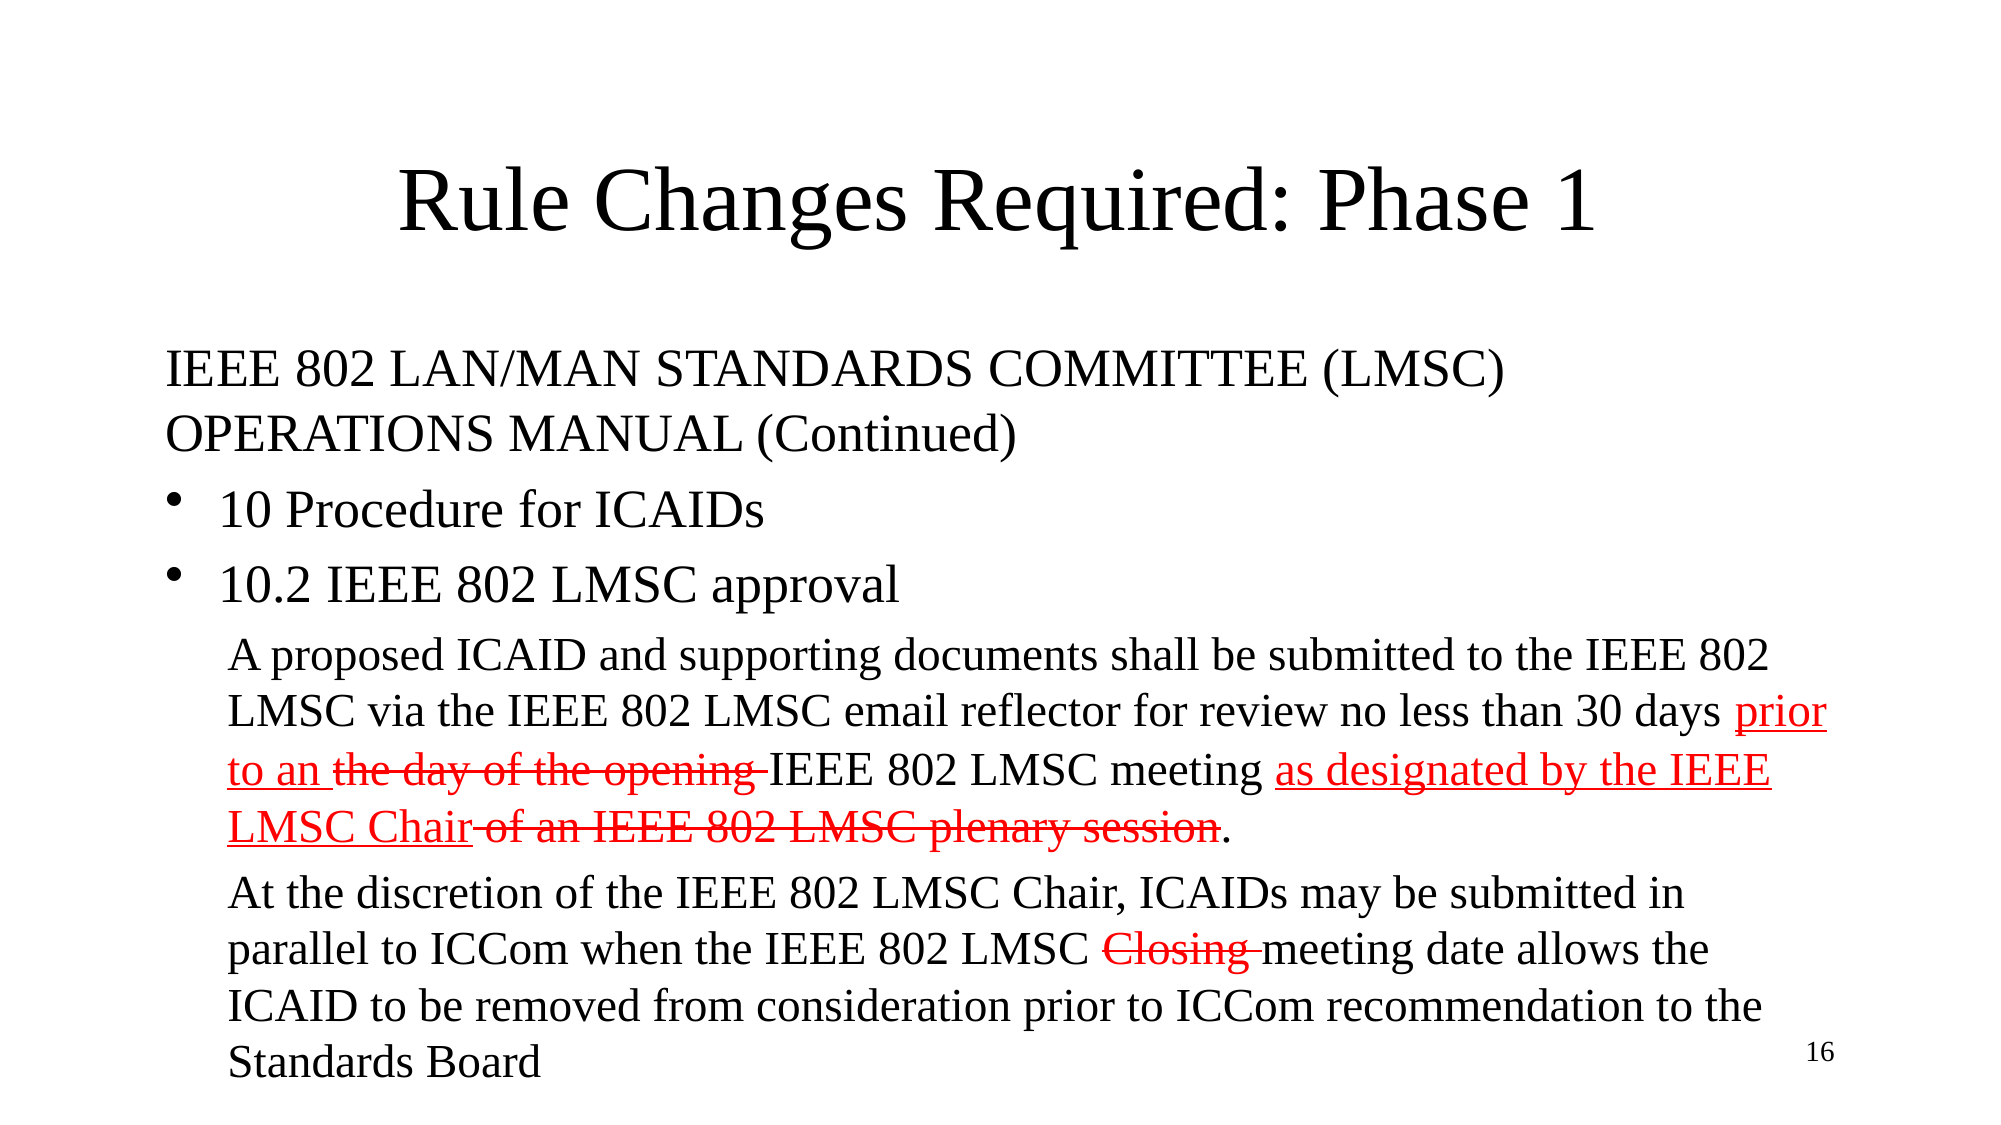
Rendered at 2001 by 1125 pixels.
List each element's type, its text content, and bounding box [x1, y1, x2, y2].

title Rule Changes Required: Phase 1 [149, 99, 1851, 288]
list IEEE 802 LAN/MAN STANDARDS COMMITTEE (LMSC) OPERATIONS MANUAL (Continued) 10 Procedure for ICAIDs 10.2 IEEE 802 LMSC approval A proposed ICAID and supporting documents shall be submitted to the IEEE 802 LMSC via the IEEE 802 LMSC email reflector for review no less than 30 days prior to an the day of the opening IEEE 802 LMSC meeting as designated by the IEEE LMSC Chair of an IEEE 802 LMSC plenary session. At the discretion of the IEEE 802 LMSC Chair, ICAIDs may be submitted in parallel to ICCom when the IEEE 802 LMSC Closing meeting date allows the ICAID to be removed from consideration prior to ICCom recommendation to the Standards Board [149, 324, 1851, 1101]
slide_number 16 [1433, 1024, 1851, 1101]
